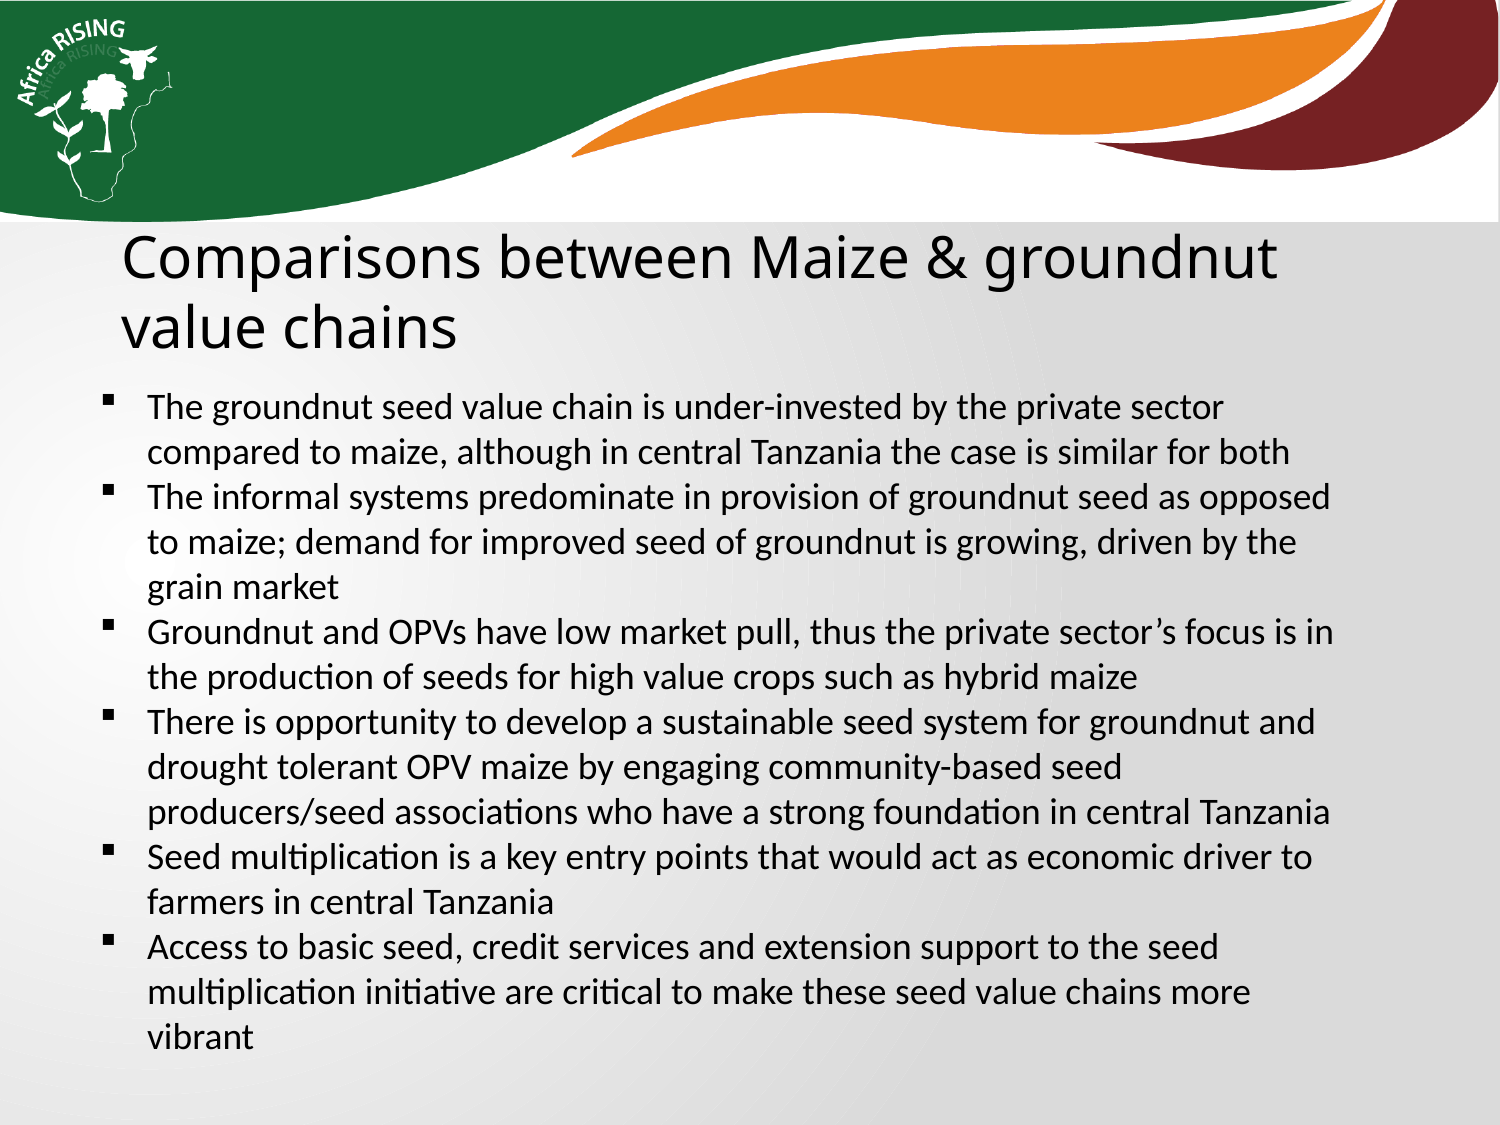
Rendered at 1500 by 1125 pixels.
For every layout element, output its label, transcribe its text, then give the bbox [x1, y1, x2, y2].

list Comparisons between Maize & groundnut value chains [87, 212, 1363, 350]
picture [0, 0, 1499, 222]
text_box The groundnut seed value chain is under-invested by the private sector compared to maize, although in central Tanzania the case is similar for both The informal systems predominate in provision of groundnut seed as opposed to maize; demand for improved seed of groundnut is growing, driven by the grain market Groundnut and OPVs have low market pull, thus the private sector’s focus is in the production of seeds for high value crops such as hybrid maize There is opportunity to develop a sustainable seed system for groundnut and drought tolerant OPV maize by engaging community-based seed producers/seed associations who have a strong foundation in central Tanzania Seed multiplication is a key entry points that would act as economic driver to farmers in central Tanzania Access to basic seed, credit services and extension support to the seed multiplication initiative are critical to make these seed value chains more vibrant [85, 374, 1361, 1065]
